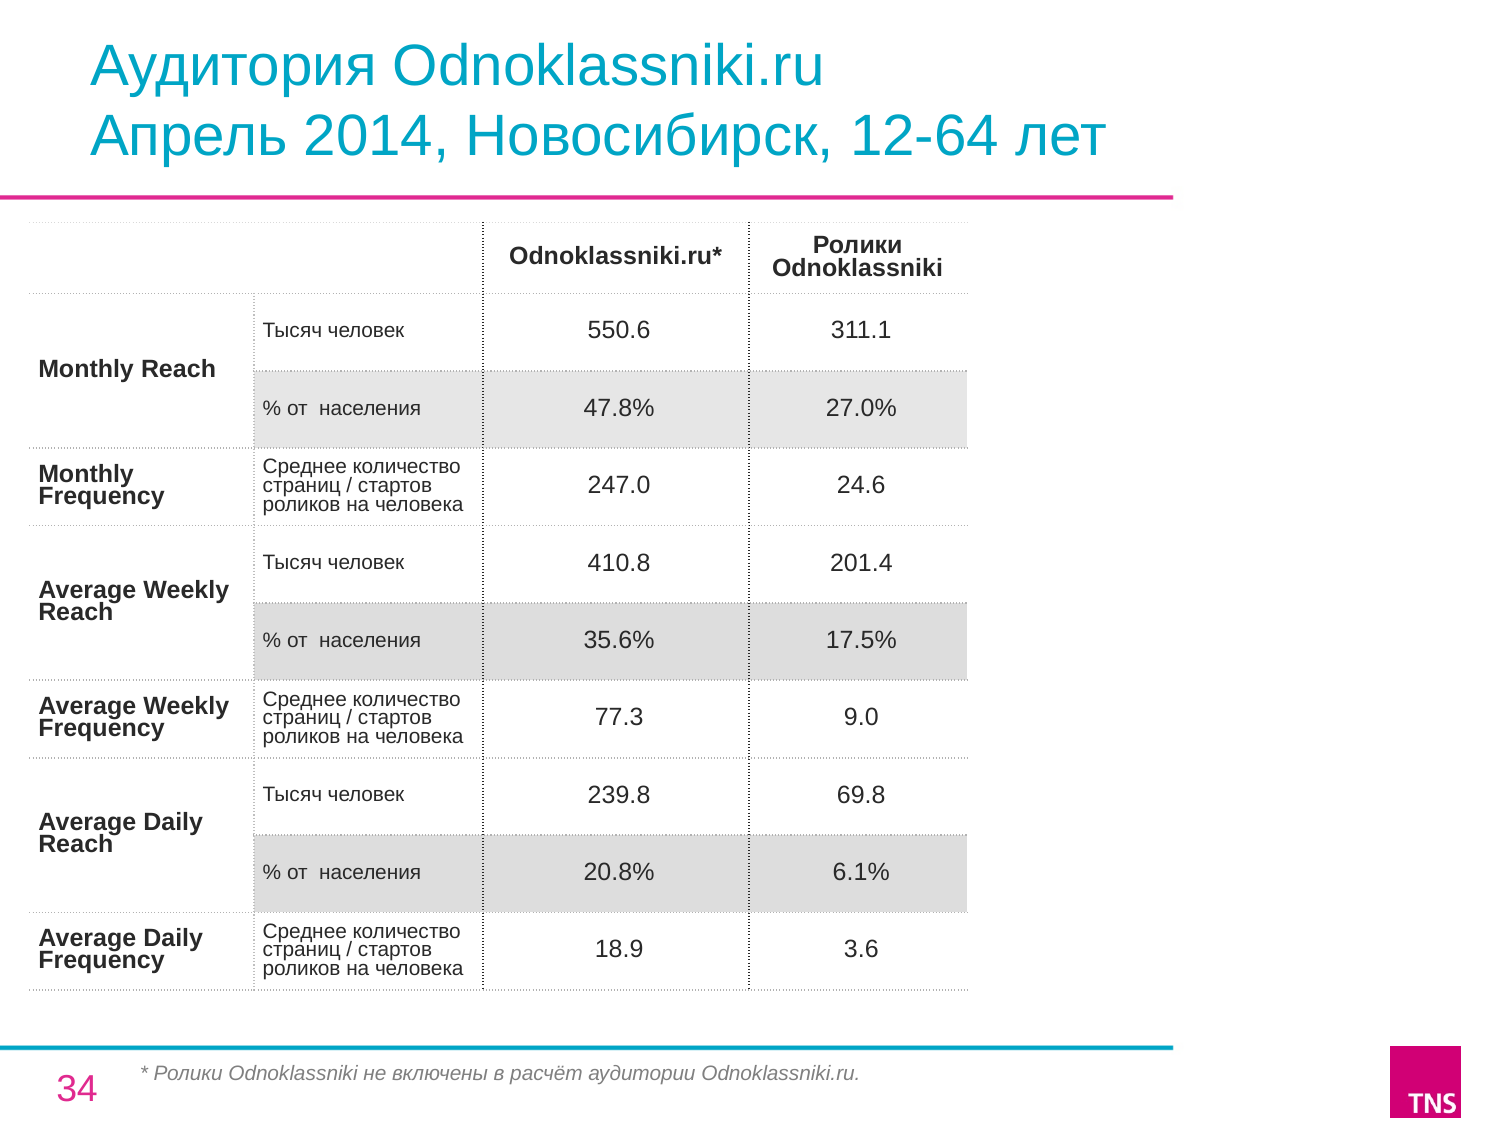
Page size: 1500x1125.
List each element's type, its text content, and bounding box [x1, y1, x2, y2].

table_cell 35.6% [483, 603, 749, 680]
table_cell % от населения [254, 835, 483, 912]
table_cell 18.9 [483, 912, 749, 990]
table_cell Monthly Frequency [29, 448, 254, 526]
table_cell 3.6 [749, 912, 967, 990]
table_cell 24.6 [749, 448, 967, 526]
table_cell % от населения [254, 371, 483, 448]
table_cell Average Weekly Reach [29, 526, 254, 680]
table_cell 77.3 [483, 680, 749, 758]
table_cell Среднее количество страниц / стартов роликов на человека [254, 680, 483, 758]
text_box * Ролики Odnoklassniki не включены в расчёт аудитории Odnoklassniki.ru. [124, 1052, 1463, 1092]
picture [0, 0, 1500, 1125]
table_cell 6.1% [749, 835, 967, 912]
table_cell Average Weekly Frequency [29, 680, 254, 758]
table_cell Тысяч человек [254, 526, 483, 603]
table_header Ролики Odnoklassniki [749, 223, 967, 294]
table_header Odnoklassniki.ru* [483, 223, 749, 294]
table_cell Average Daily Reach [29, 758, 254, 912]
table_cell 247.0 [483, 448, 749, 526]
table_cell 47.8% [483, 371, 749, 448]
table_cell Среднее количество страниц / стартов роликов на человека [254, 912, 483, 990]
title Аудитория Odnoklassniki.ru Апрель 2014, Новосибирск, 12-64 лет [74, 8, 1476, 187]
table_cell 201.4 [749, 526, 967, 603]
table_header [29, 223, 483, 294]
slide_number 34 [40, 1055, 392, 1125]
table_cell 20.8% [483, 835, 749, 912]
table_cell % от населения [254, 603, 483, 680]
table_cell Тысяч человек [254, 294, 483, 371]
table_cell 311.1 [749, 294, 967, 371]
table_cell 9.0 [749, 680, 967, 758]
table_cell 550.6 [483, 294, 749, 371]
table_cell 69.8 [749, 758, 967, 835]
table_cell Среднее количество страниц / стартов роликов на человека [254, 448, 483, 526]
table_cell Average Daily Frequency [29, 912, 254, 990]
table_cell Тысяч человек [254, 758, 483, 835]
table_cell 27.0% [749, 371, 967, 448]
table_cell Monthly Reach [29, 294, 254, 448]
table_cell 17.5% [749, 603, 967, 680]
table_cell 239.8 [483, 758, 749, 835]
table_cell 410.8 [483, 526, 749, 603]
